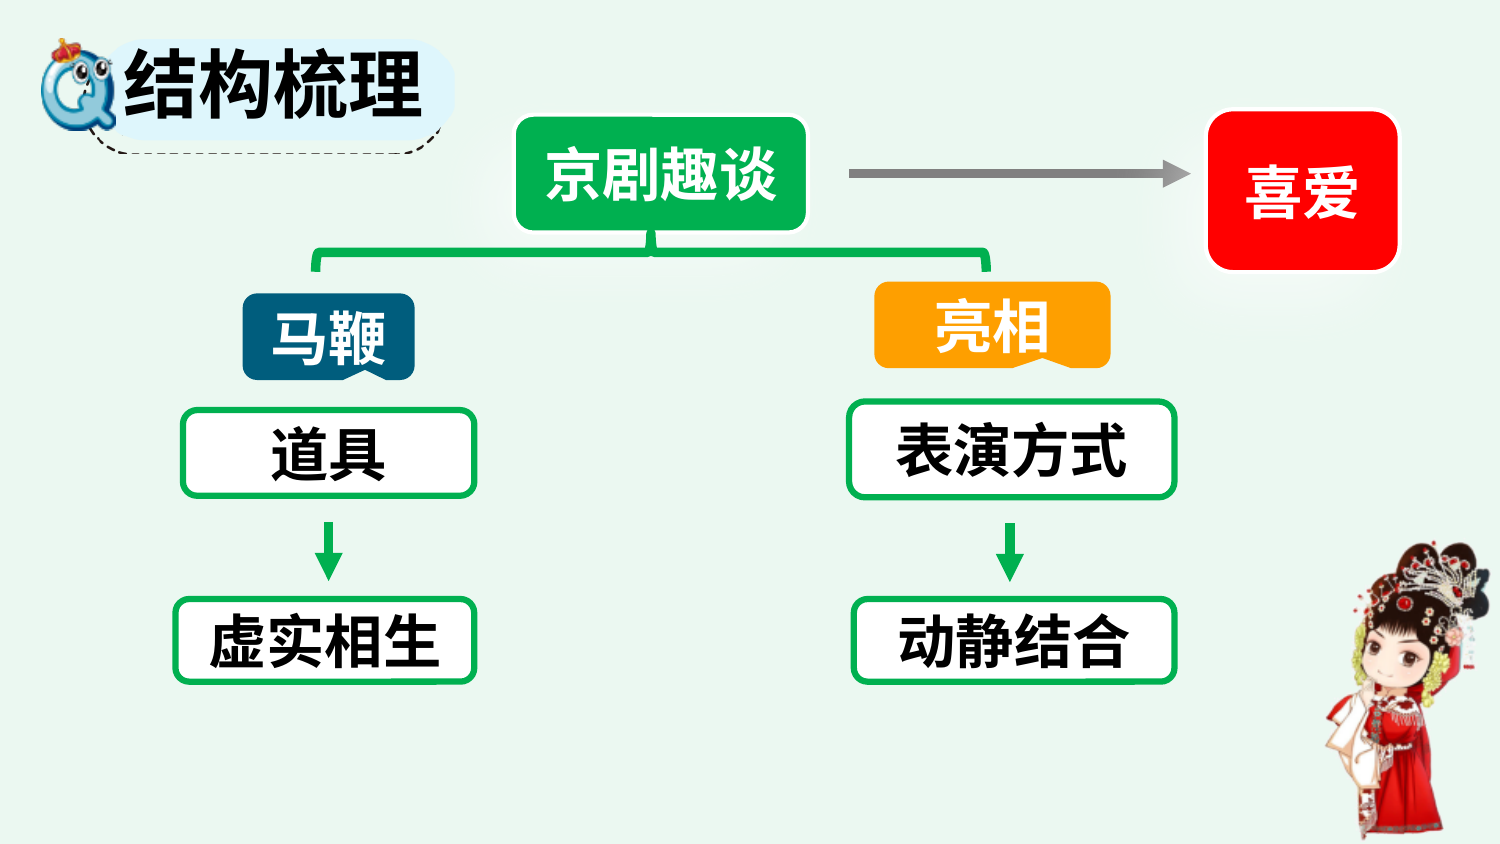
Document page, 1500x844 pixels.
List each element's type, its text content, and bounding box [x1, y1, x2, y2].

text_box 表演方式 [846, 399, 1177, 500]
text_box 动静结合 [851, 596, 1177, 684]
text_box 虚实相生 [173, 596, 477, 684]
picture [1317, 535, 1500, 842]
text_box 亮相 [872, 279, 1113, 371]
text_box [314, 232, 988, 272]
text_box 京剧趣谈 [511, 112, 811, 235]
text_box 喜爱 [1203, 107, 1402, 275]
text_box 道具 [180, 407, 477, 498]
picture [40, 38, 455, 154]
text_box 马鞭 [240, 291, 417, 383]
text_box 结构梳理 [112, 32, 461, 134]
